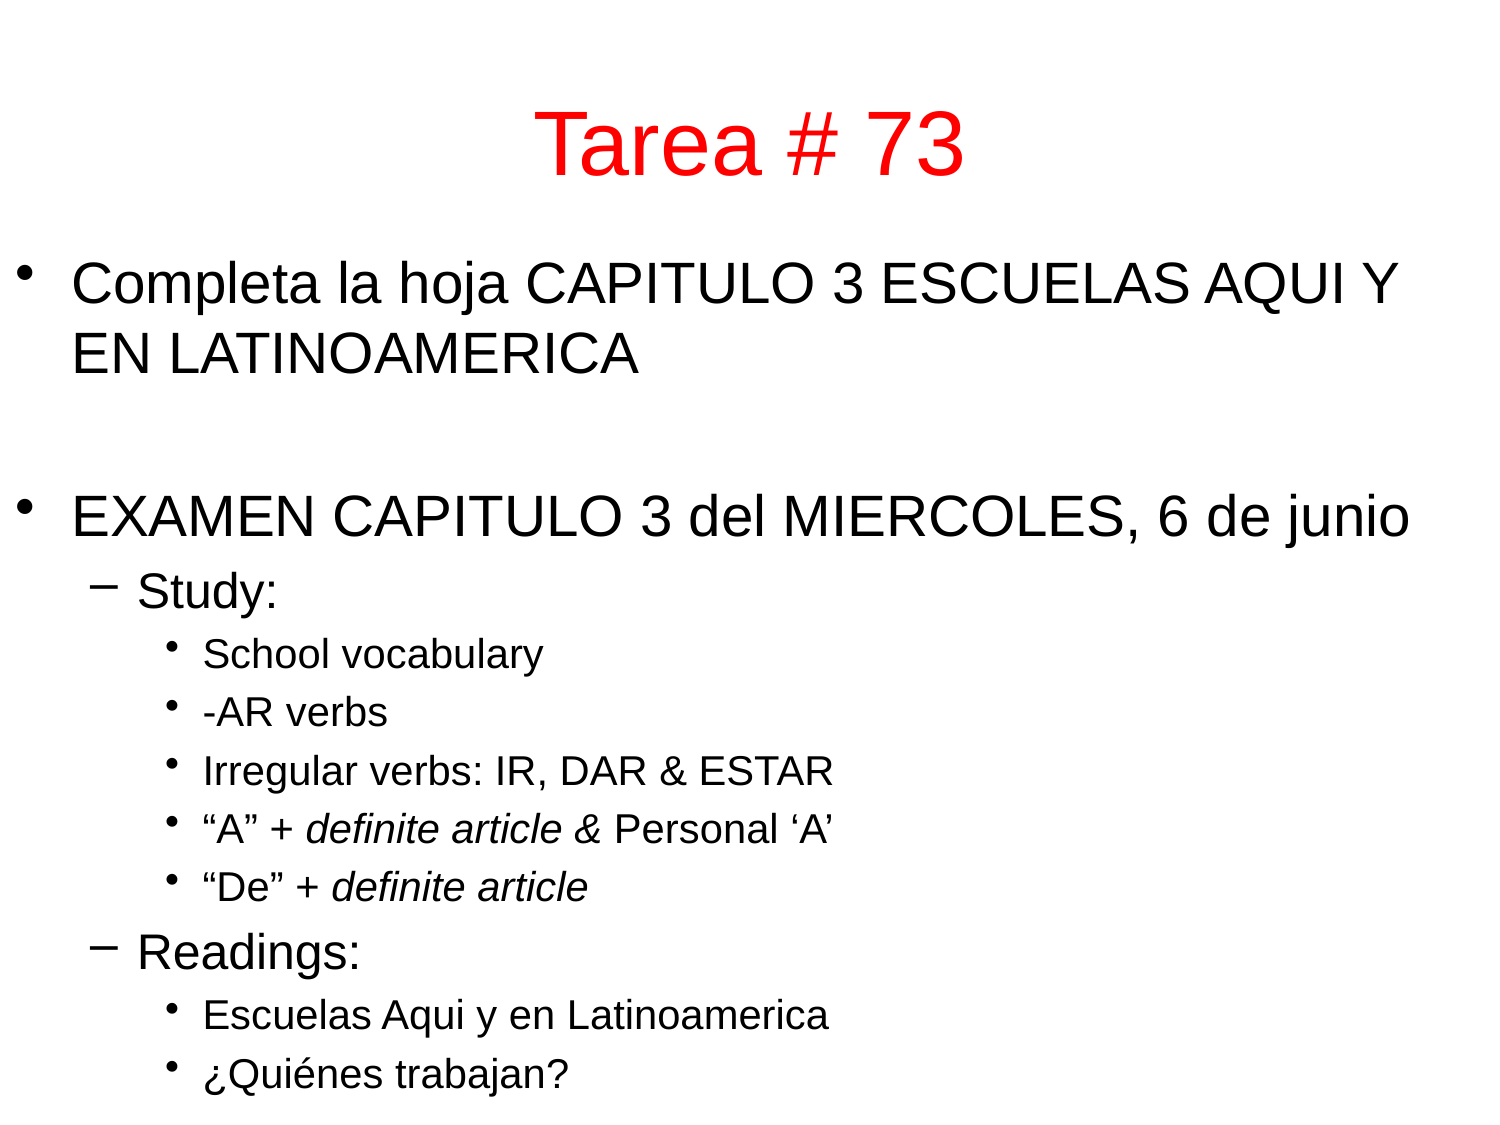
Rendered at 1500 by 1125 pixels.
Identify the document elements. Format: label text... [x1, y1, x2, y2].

list Completa la hoja CAPITULO 3 ESCUELAS AQUI Y EN LATINOAMERICA EXAMEN CAPITULO 3 del MIERCOLES, 6 de junio Study: School vocabulary -AR verbs Irregular verbs: IR, DAR & ESTAR “A” + definite article & Personal ‘A’ “De” + definite article Readings: Escuelas Aqui y en Latinoamerica ¿Quiénes trabajan? [0, 237, 1500, 980]
title Tarea # 73 [75, 45, 1425, 233]
